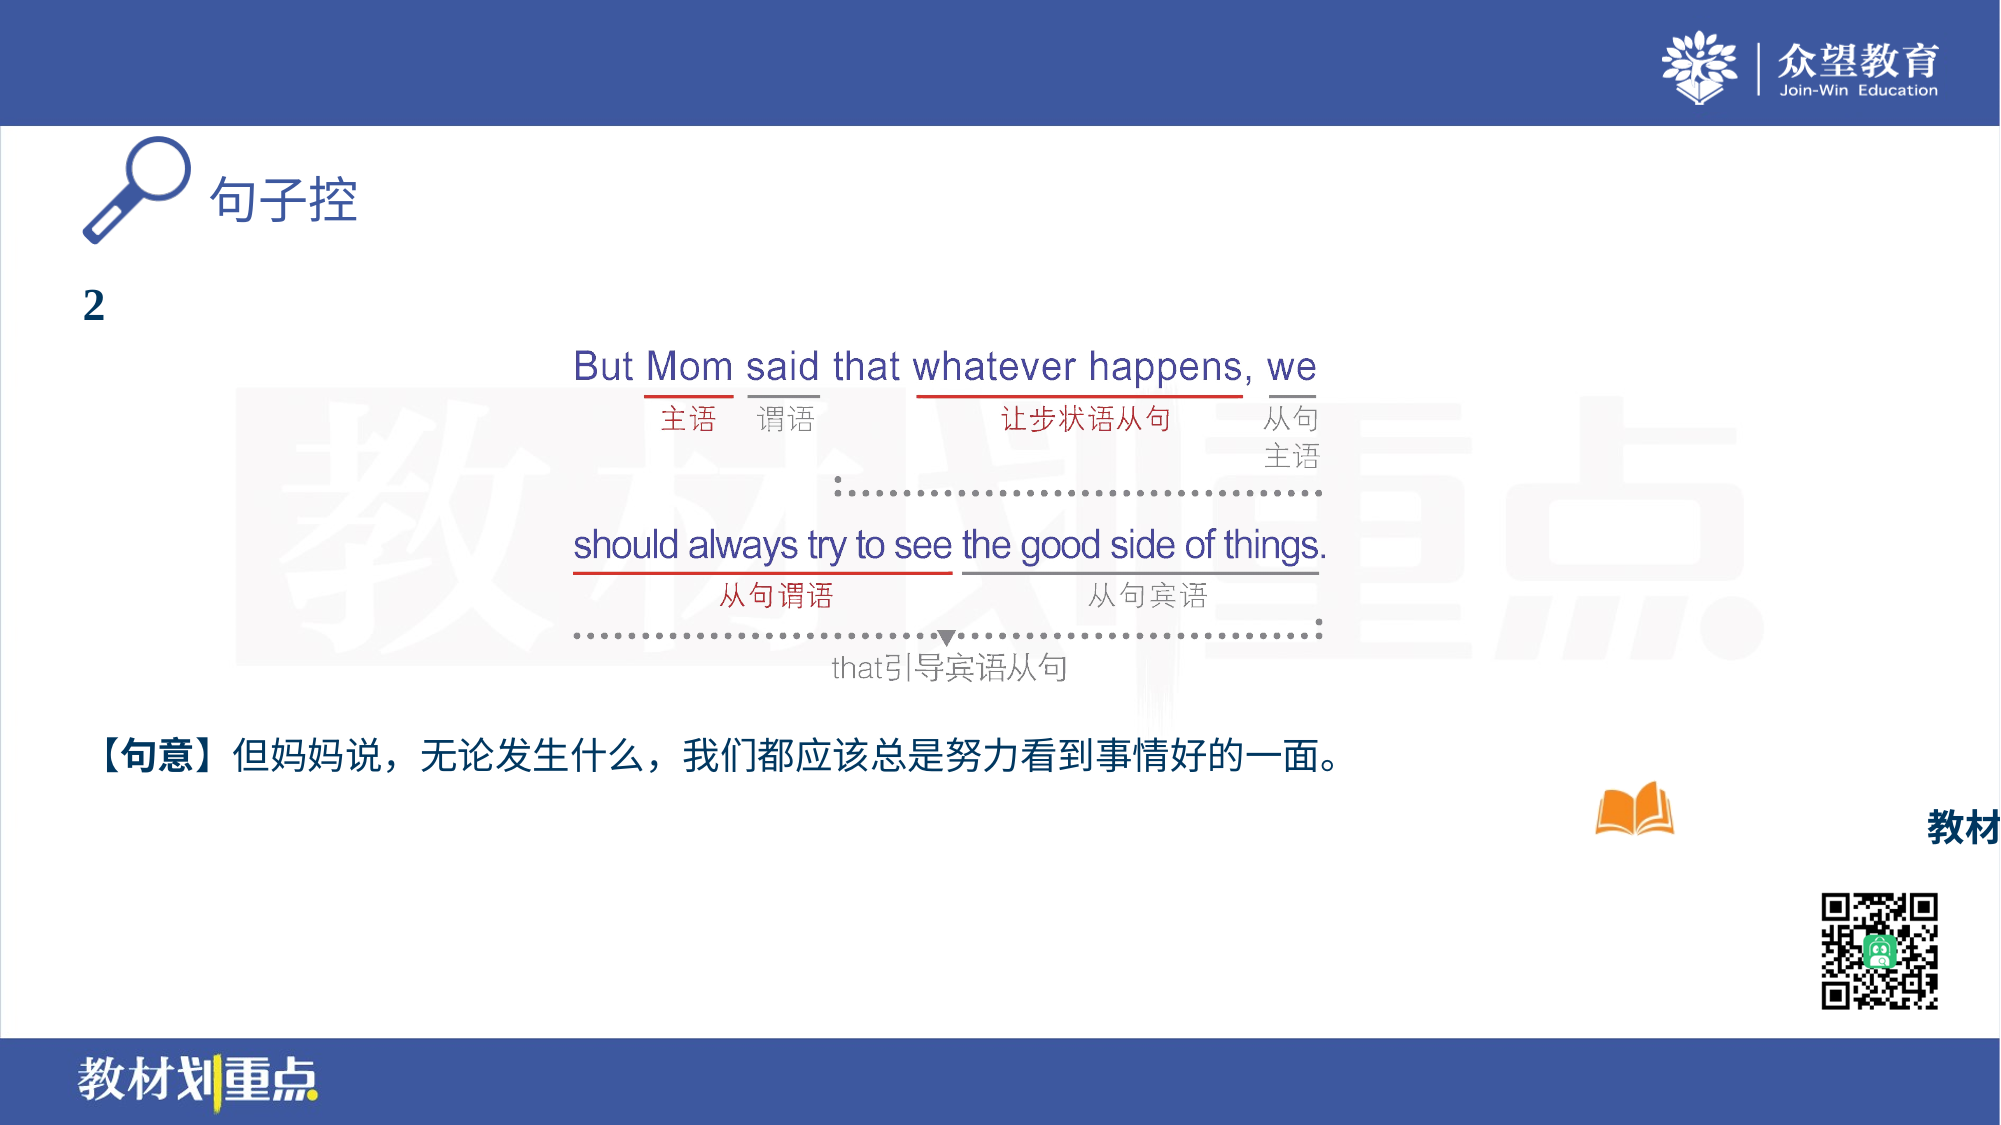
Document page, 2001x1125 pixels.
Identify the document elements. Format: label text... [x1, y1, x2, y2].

text_box 【句意】但妈妈说，无论发生什么，我们都应该总是努力看到事情好的一面。 教材P91 [82, 708, 1817, 842]
picture [0, 0, 2000, 1125]
text_box 2 [82, 247, 1817, 387]
